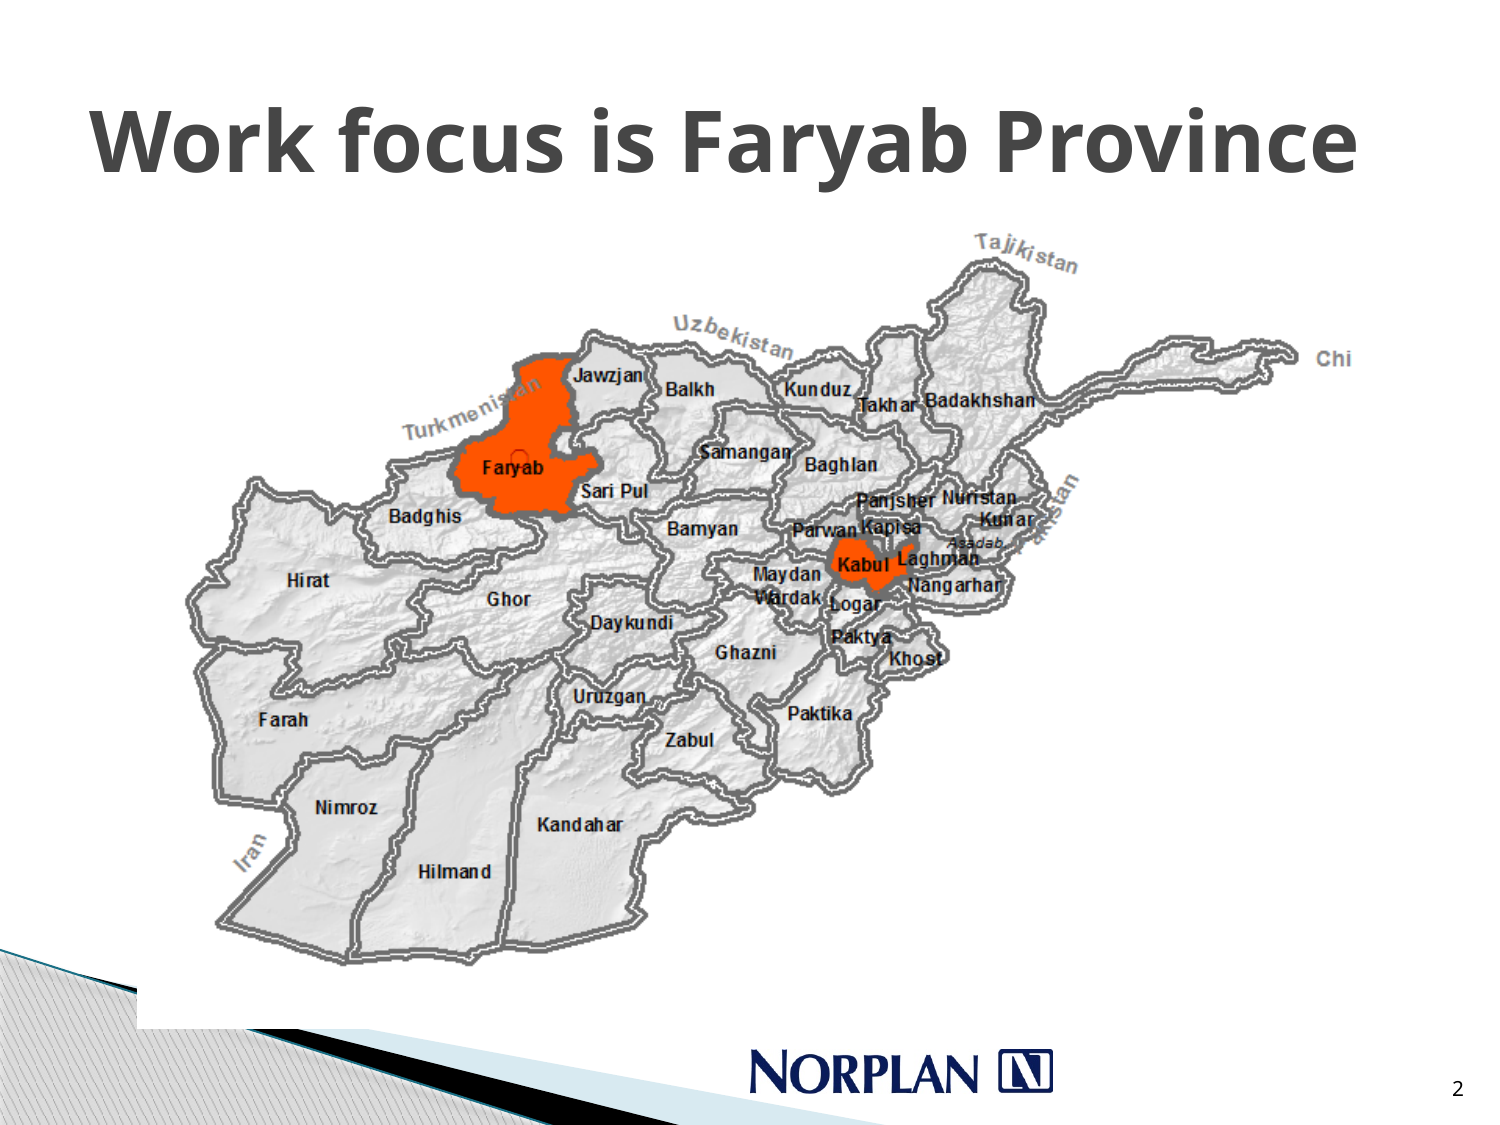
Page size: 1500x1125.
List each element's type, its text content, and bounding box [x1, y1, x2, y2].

picture [750, 1049, 1053, 1094]
title Work focus is Faryab Province [75, 45, 1425, 233]
picture [137, 149, 1352, 1029]
slide_number 2 [1418, 1051, 1479, 1112]
